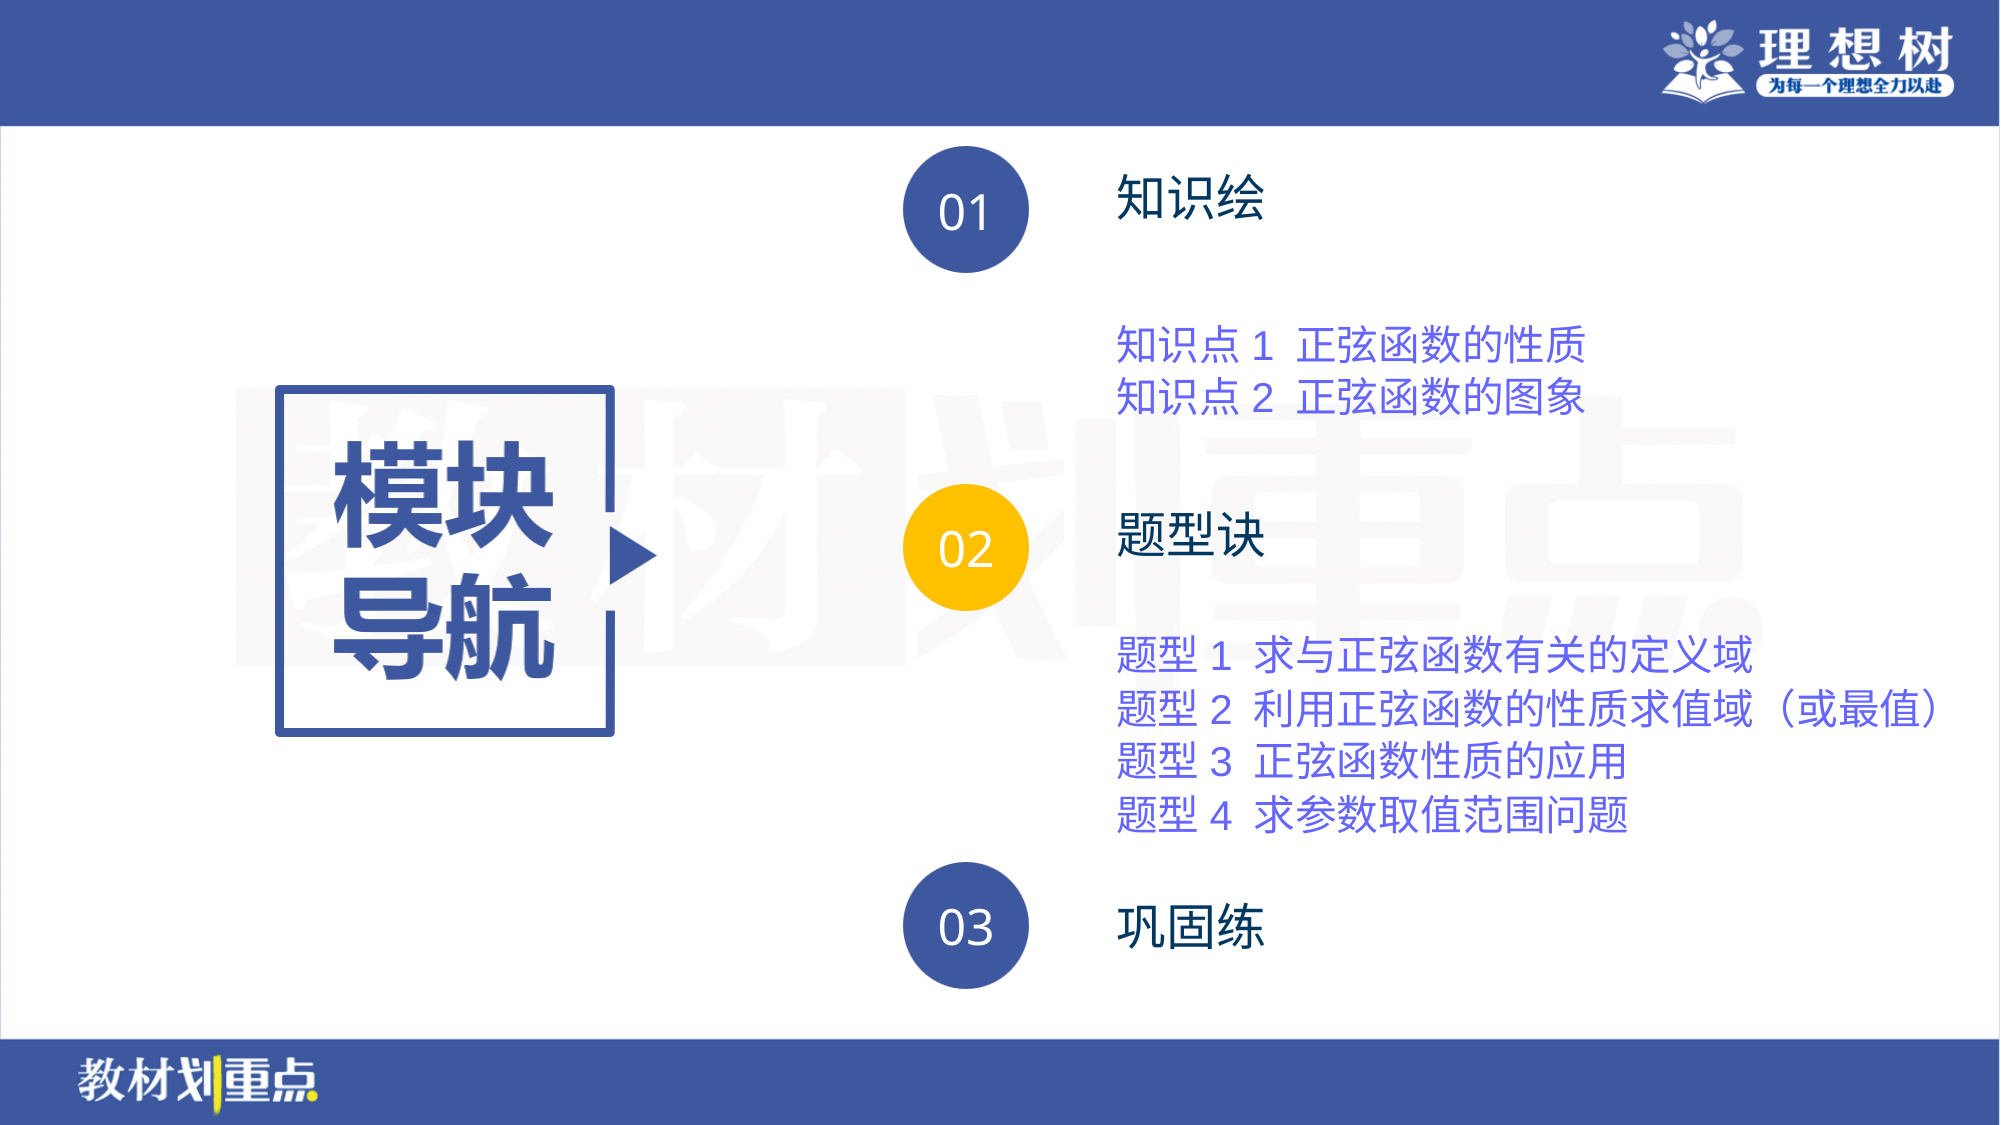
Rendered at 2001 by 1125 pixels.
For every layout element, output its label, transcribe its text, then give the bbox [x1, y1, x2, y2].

text_box 题型3 正弦函数性质的应用 [1116, 735, 2000, 782]
text_box 题型2 利用正弦函数的性质求值域（或最值） [1116, 683, 2000, 730]
picture [0, 0, 2000, 1125]
text_box 知识点1 正弦函数的性质 [1116, 319, 2000, 366]
text_box 知识点2 正弦函数的图象 [1116, 371, 2000, 419]
text_box 题型4 求参数取值范围问题 [1116, 788, 2000, 836]
text_box 题型1 求与正弦函数有关的定义域 [1116, 629, 2000, 677]
